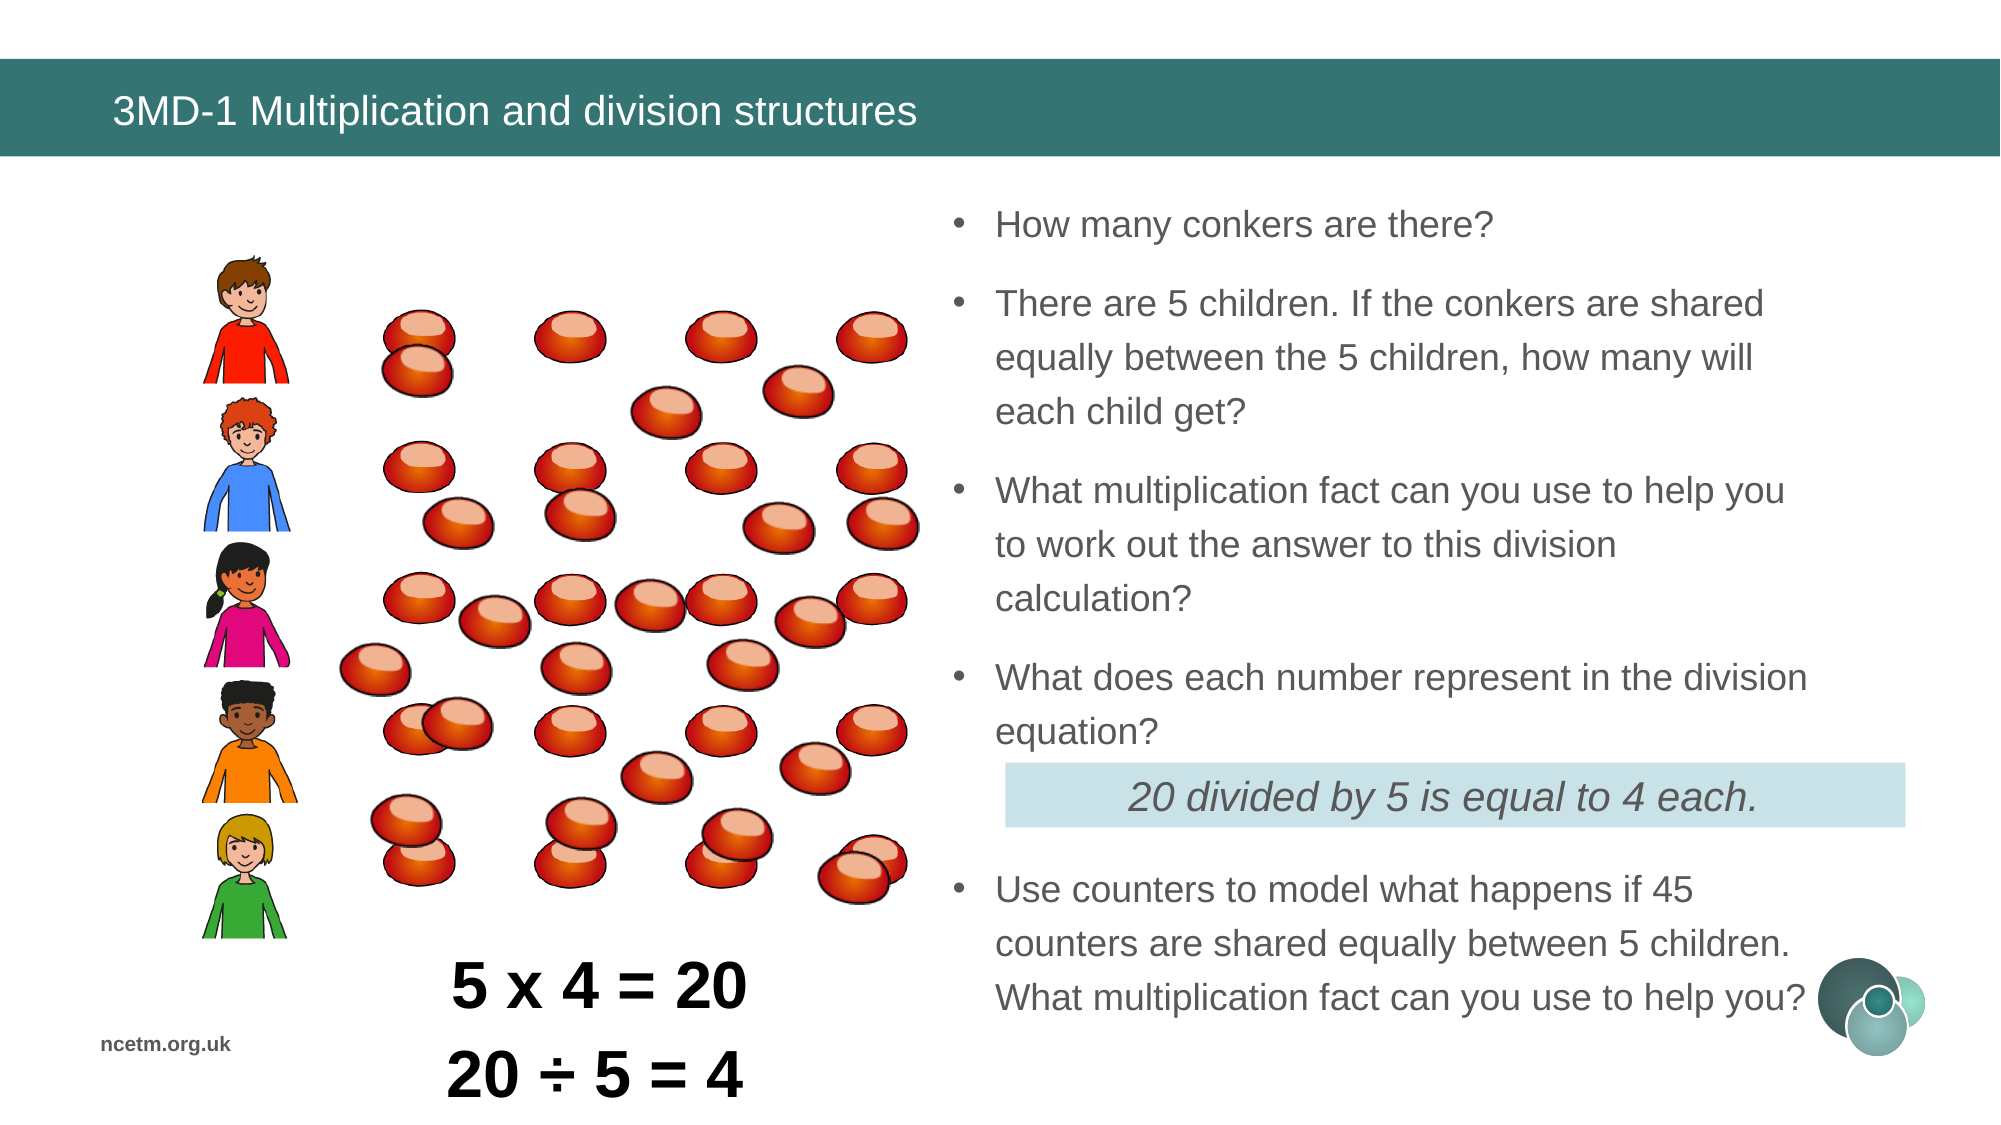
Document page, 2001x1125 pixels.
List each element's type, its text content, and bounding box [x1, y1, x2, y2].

title 3MD-1 Multiplication and division structures [97, 76, 1945, 147]
text_box 20 ÷ 5 = 4 [431, 1023, 763, 1119]
text_box 20 divided by 5 is equal to 4 each. [1005, 762, 1906, 828]
text_box 5 x 4 = 20 [436, 934, 776, 1029]
picture [200, 255, 319, 960]
text_box [1499, 546, 1542, 607]
picture [339, 277, 937, 938]
picture [1818, 958, 1925, 1056]
text_box How many conkers are there? There are 5 children. If the conkers are shared equally between the 5 children, how many will each child get? What multiplication fact can you use to help you to work out the answer to this division calculation? What does each number represent in the division equation? Use counters to model what happens if 45 counters are shared equally between 5 children. What multiplication fact can you use to help you? [937, 183, 1838, 851]
